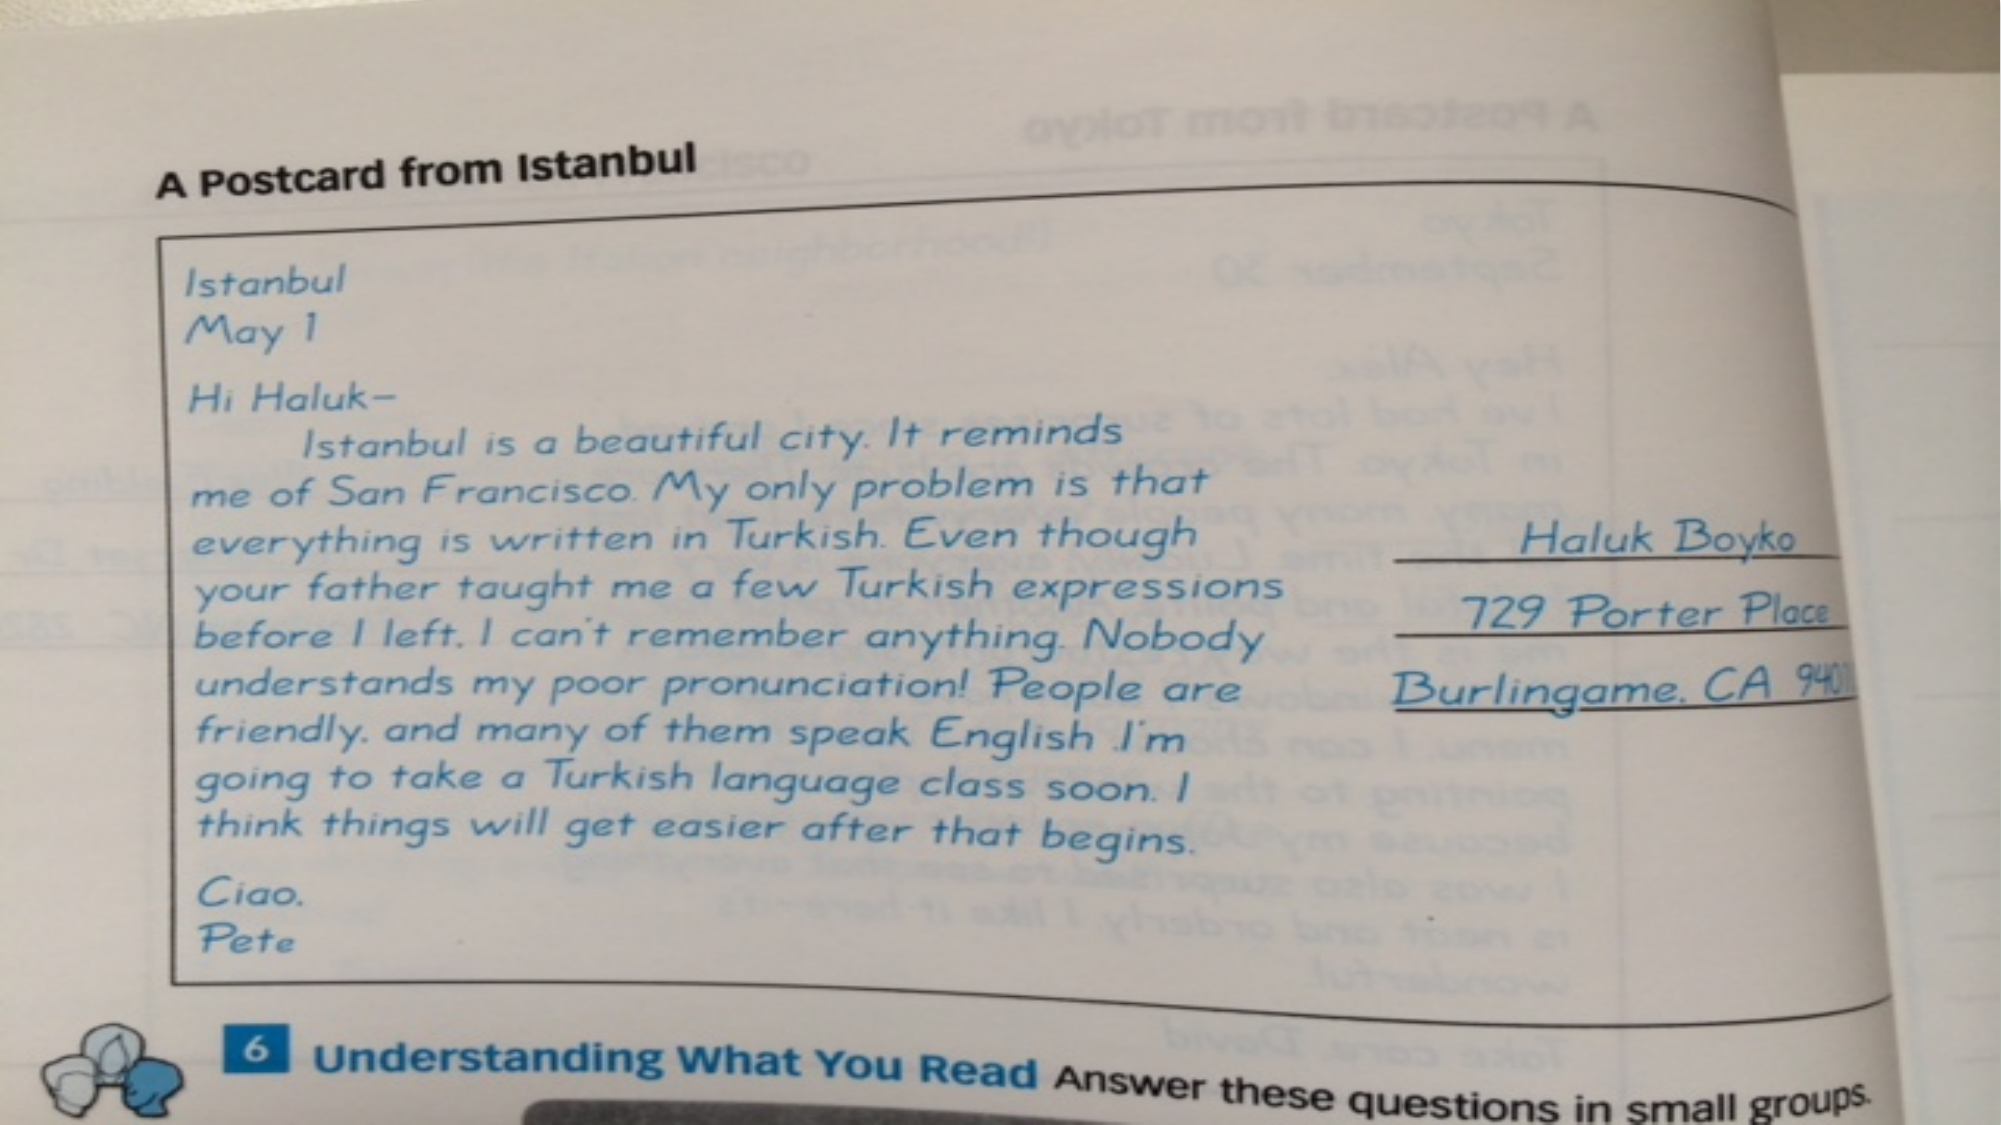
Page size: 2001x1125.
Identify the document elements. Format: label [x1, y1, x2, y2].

list [0, 0, 2000, 1125]
